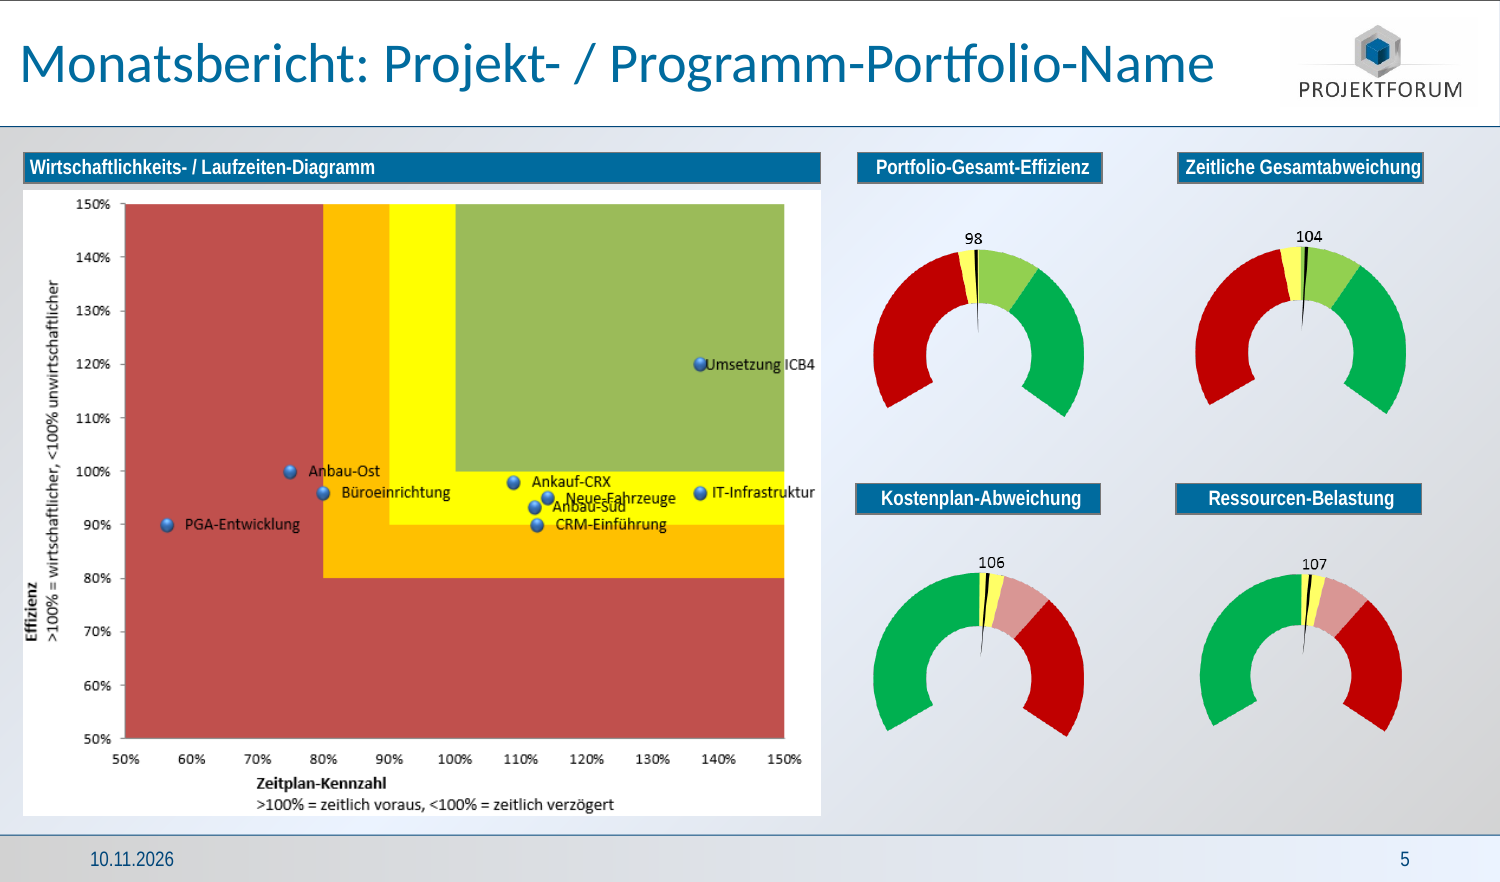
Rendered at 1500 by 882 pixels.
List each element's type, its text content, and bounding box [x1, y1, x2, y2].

picture [1407, 17, 1478, 107]
title Monatsbericht: Projekt- / Programm-Portfolio-Name [4, 1, 1407, 128]
text_box Wirtschaftlichkeits- / Laufzeiten-Diagramm [23, 152, 821, 184]
picture [1041, 491, 1048, 503]
picture [982, 497, 990, 503]
slide_number 5 [1074, 841, 1425, 879]
picture [965, 495, 972, 503]
picture [1068, 495, 1074, 503]
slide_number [75, 841, 425, 879]
text_box Zeitliche Gesamtabweichung [1178, 152, 1423, 184]
picture [930, 495, 937, 503]
text_box Portfolio-Gesamt-Effizienz [857, 152, 1103, 184]
text_box Ressourcen-Belastung [1176, 507, 1422, 515]
picture [23, 190, 821, 816]
picture [838, 530, 1119, 825]
picture [883, 491, 888, 503]
picture [1314, 491, 1322, 500]
picture [837, 208, 1119, 503]
picture [1210, 491, 1219, 500]
text_box Kostenplan-Abweichung [856, 511, 1101, 515]
picture [1004, 495, 1014, 503]
picture [1165, 534, 1436, 816]
picture [1160, 205, 1441, 500]
